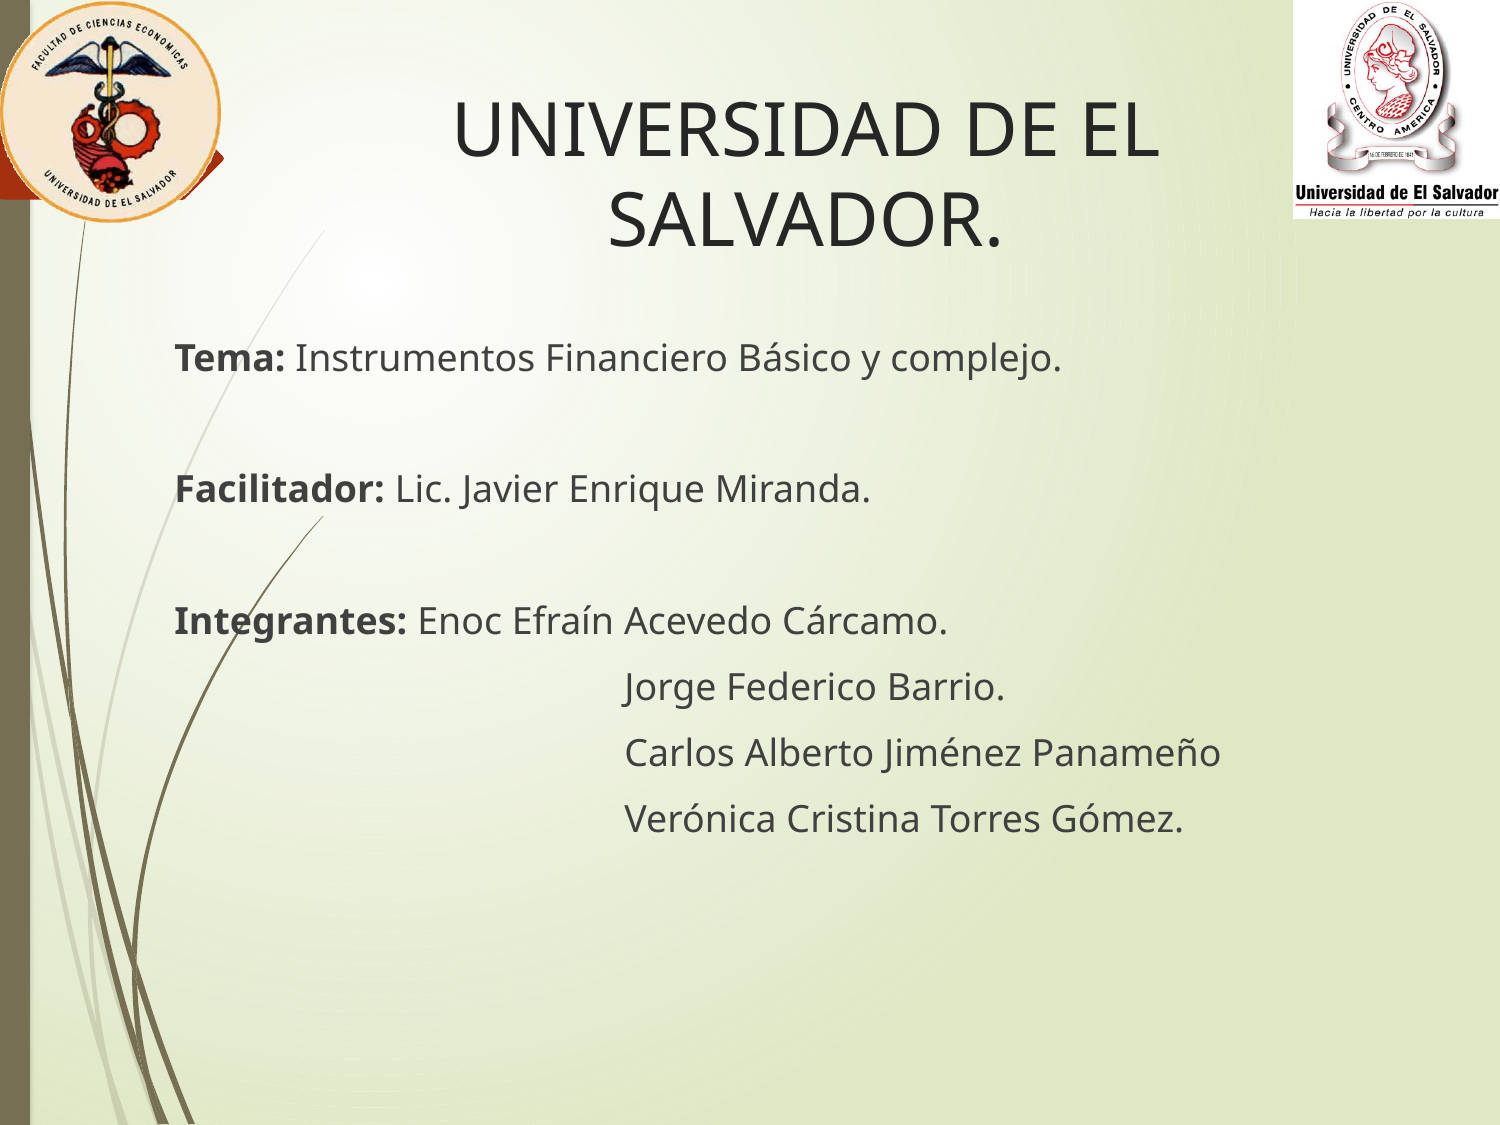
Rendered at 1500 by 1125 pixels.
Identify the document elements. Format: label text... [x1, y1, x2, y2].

picture [1293, 0, 1500, 219]
picture [0, 0, 222, 223]
title UNIVERSIDAD DE EL SALVADOR. [265, 74, 1347, 285]
list Tema: Instrumentos Financiero Básico y complejo. Facilitador: Lic. Javier Enrique Miranda. Integrantes: Enoc Efraín Acevedo Cárcamo. Jorge Federico Barrio. Carlos Alberto Jiménez Panameño Verónica Cristina Torres Gómez. [159, 326, 1376, 946]
